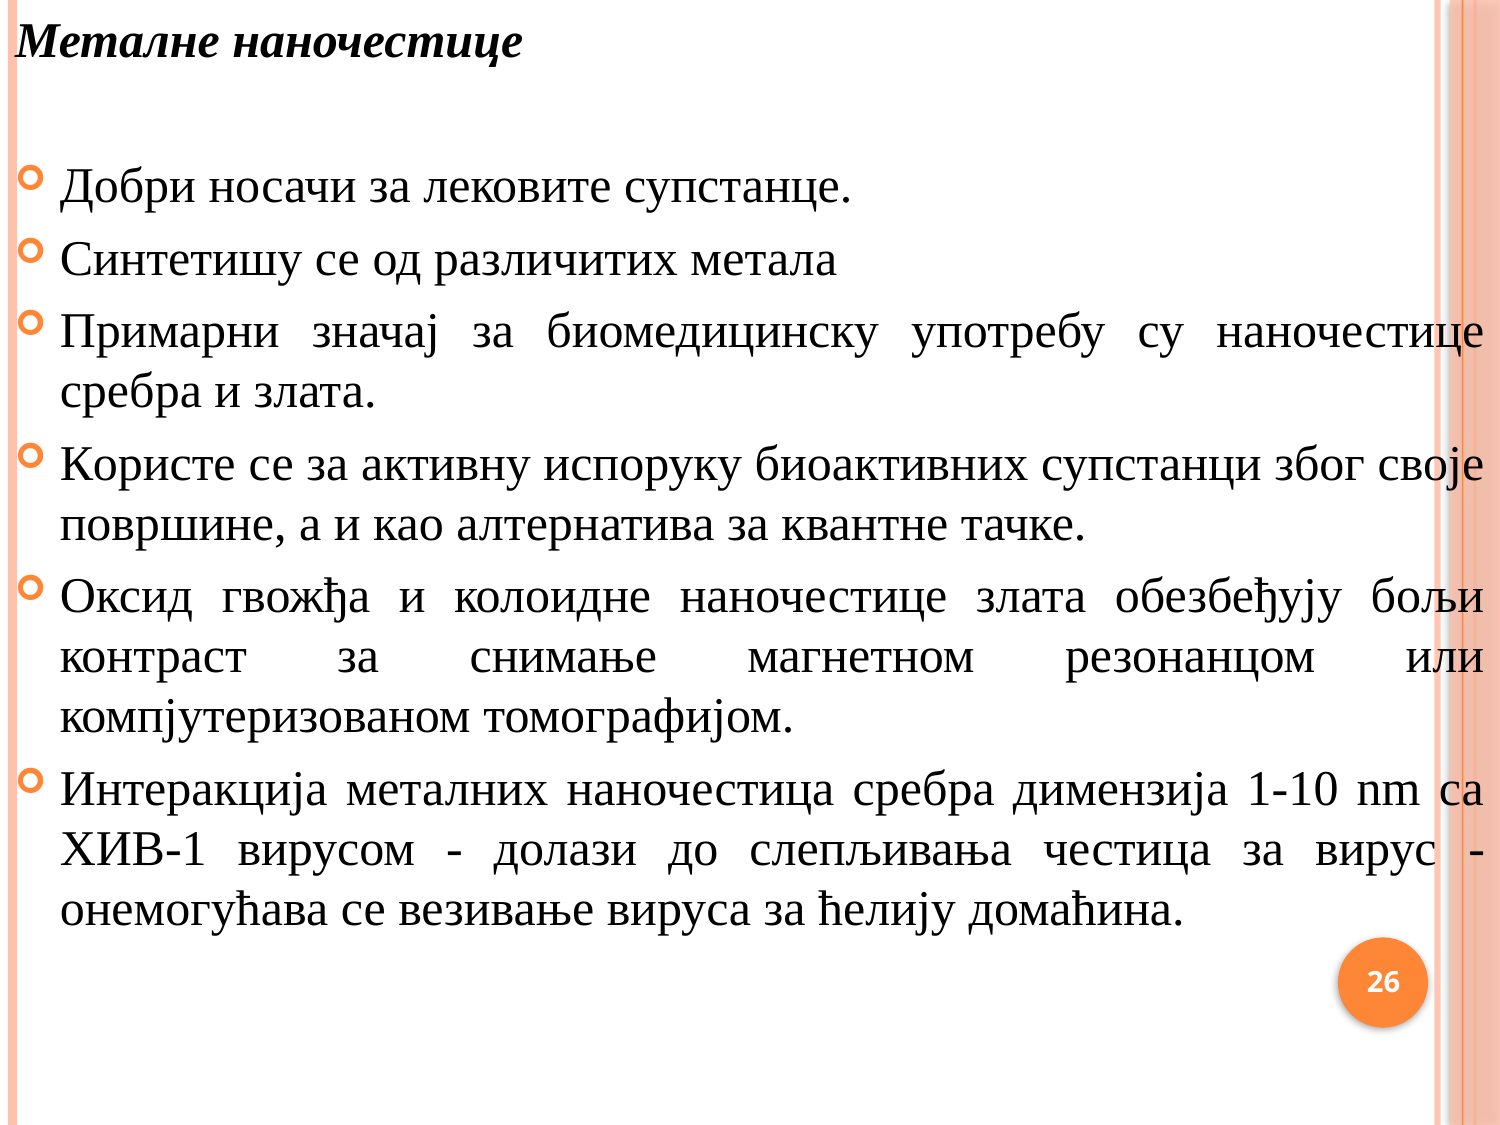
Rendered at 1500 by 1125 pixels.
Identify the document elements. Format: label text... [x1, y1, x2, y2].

list Металне наночестице Добри носачи за лековите супстанце. Синтетишу се од различитих метала Примарни значај за биомедицинску употребу су наночестице сребра и злата. Користе се за активну испоруку биоактивних супстанци због своје површине, а и као алтернатива за квантне тачке. Оксид гвожђа и колоидне наночестице злата обезбеђују бољи контраст за снимање магнетном резонанцом или компјутеризованом томографијом. Интеракција металних наночестица сребра димензија 1-10 nm са ХИВ-1 вирусом - долази до слепљивања честица за вирус - онемогућава се везивање вируса за ћелију домаћина. [0, 0, 1500, 1125]
slide_number 26 [1333, 940, 1434, 1026]
